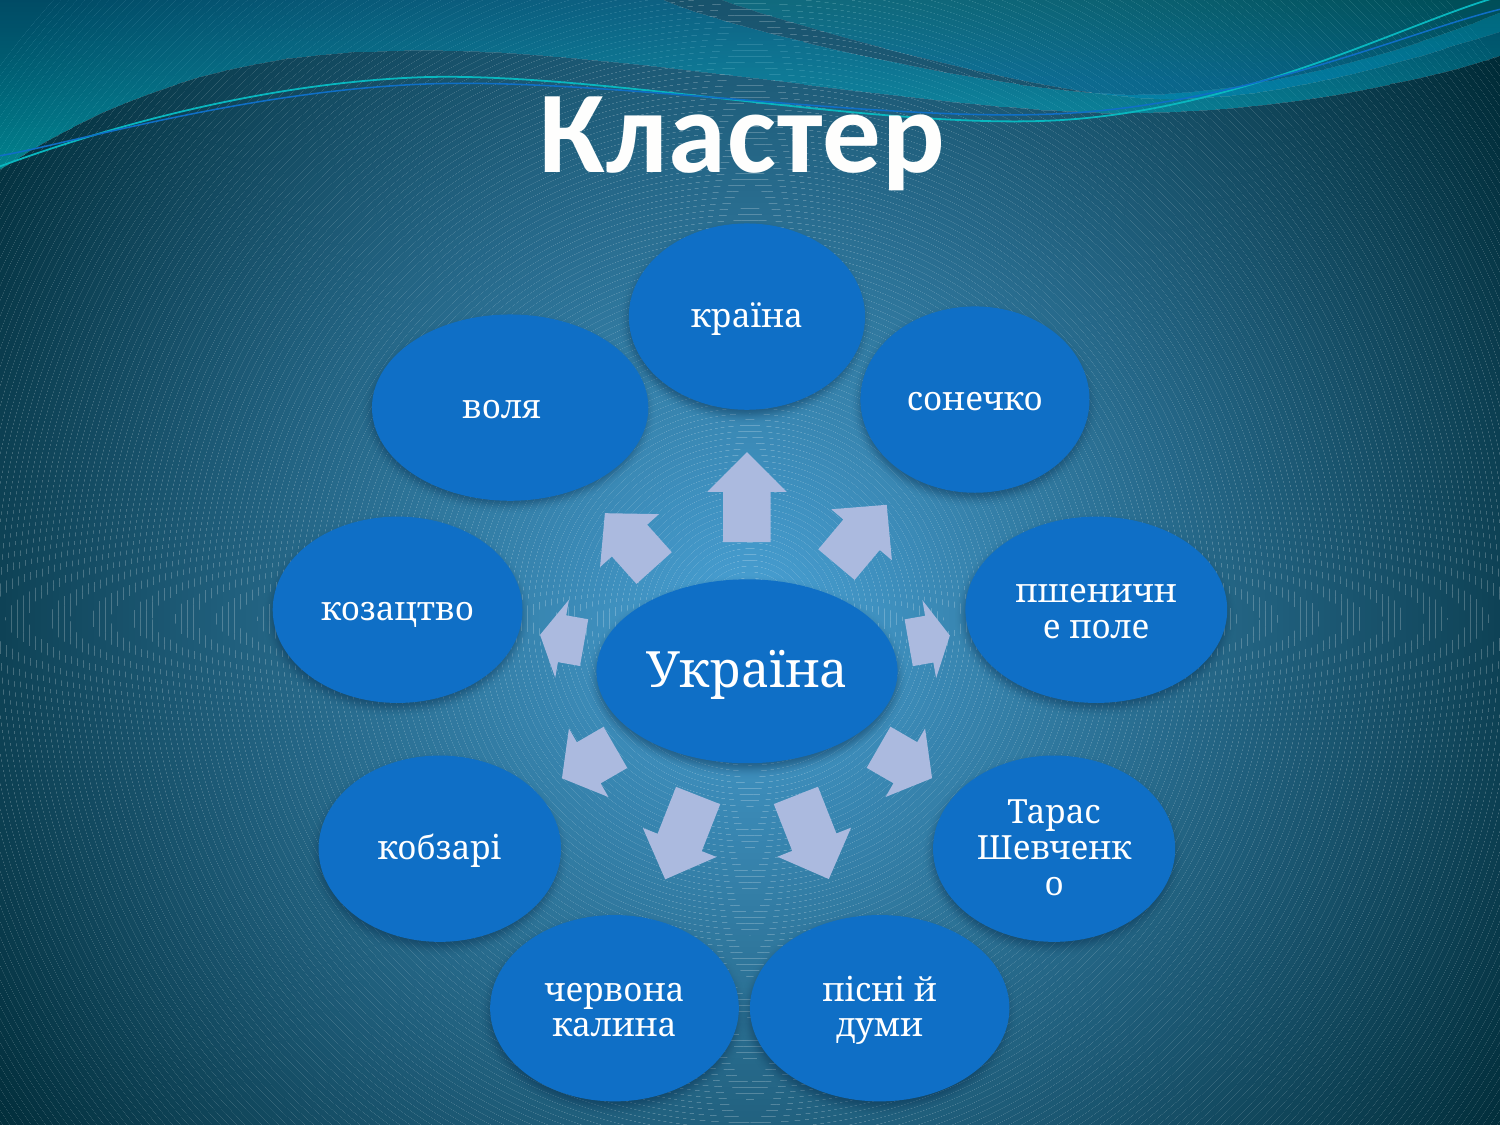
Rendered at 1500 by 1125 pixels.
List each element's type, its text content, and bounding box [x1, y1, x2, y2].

title Кластер [100, 54, 1389, 197]
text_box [0, 219, 1500, 1102]
